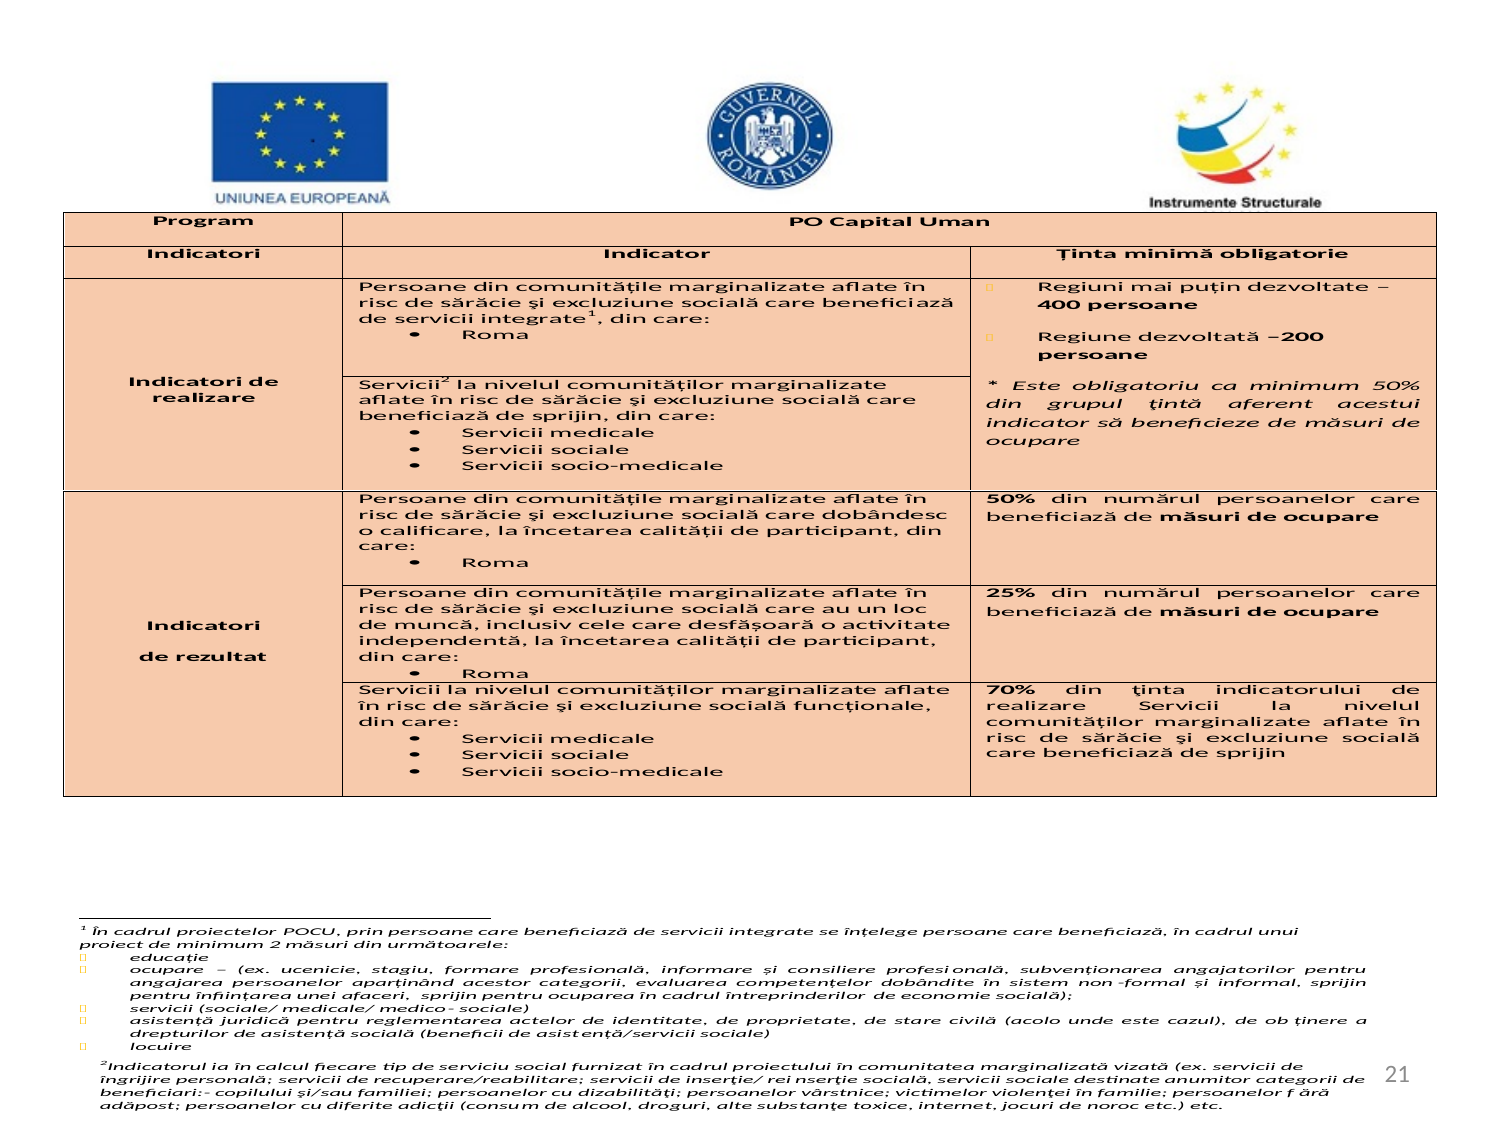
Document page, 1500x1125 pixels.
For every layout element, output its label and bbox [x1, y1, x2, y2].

text_box [37, 212, 1463, 1125]
picture [75, 37, 1425, 212]
